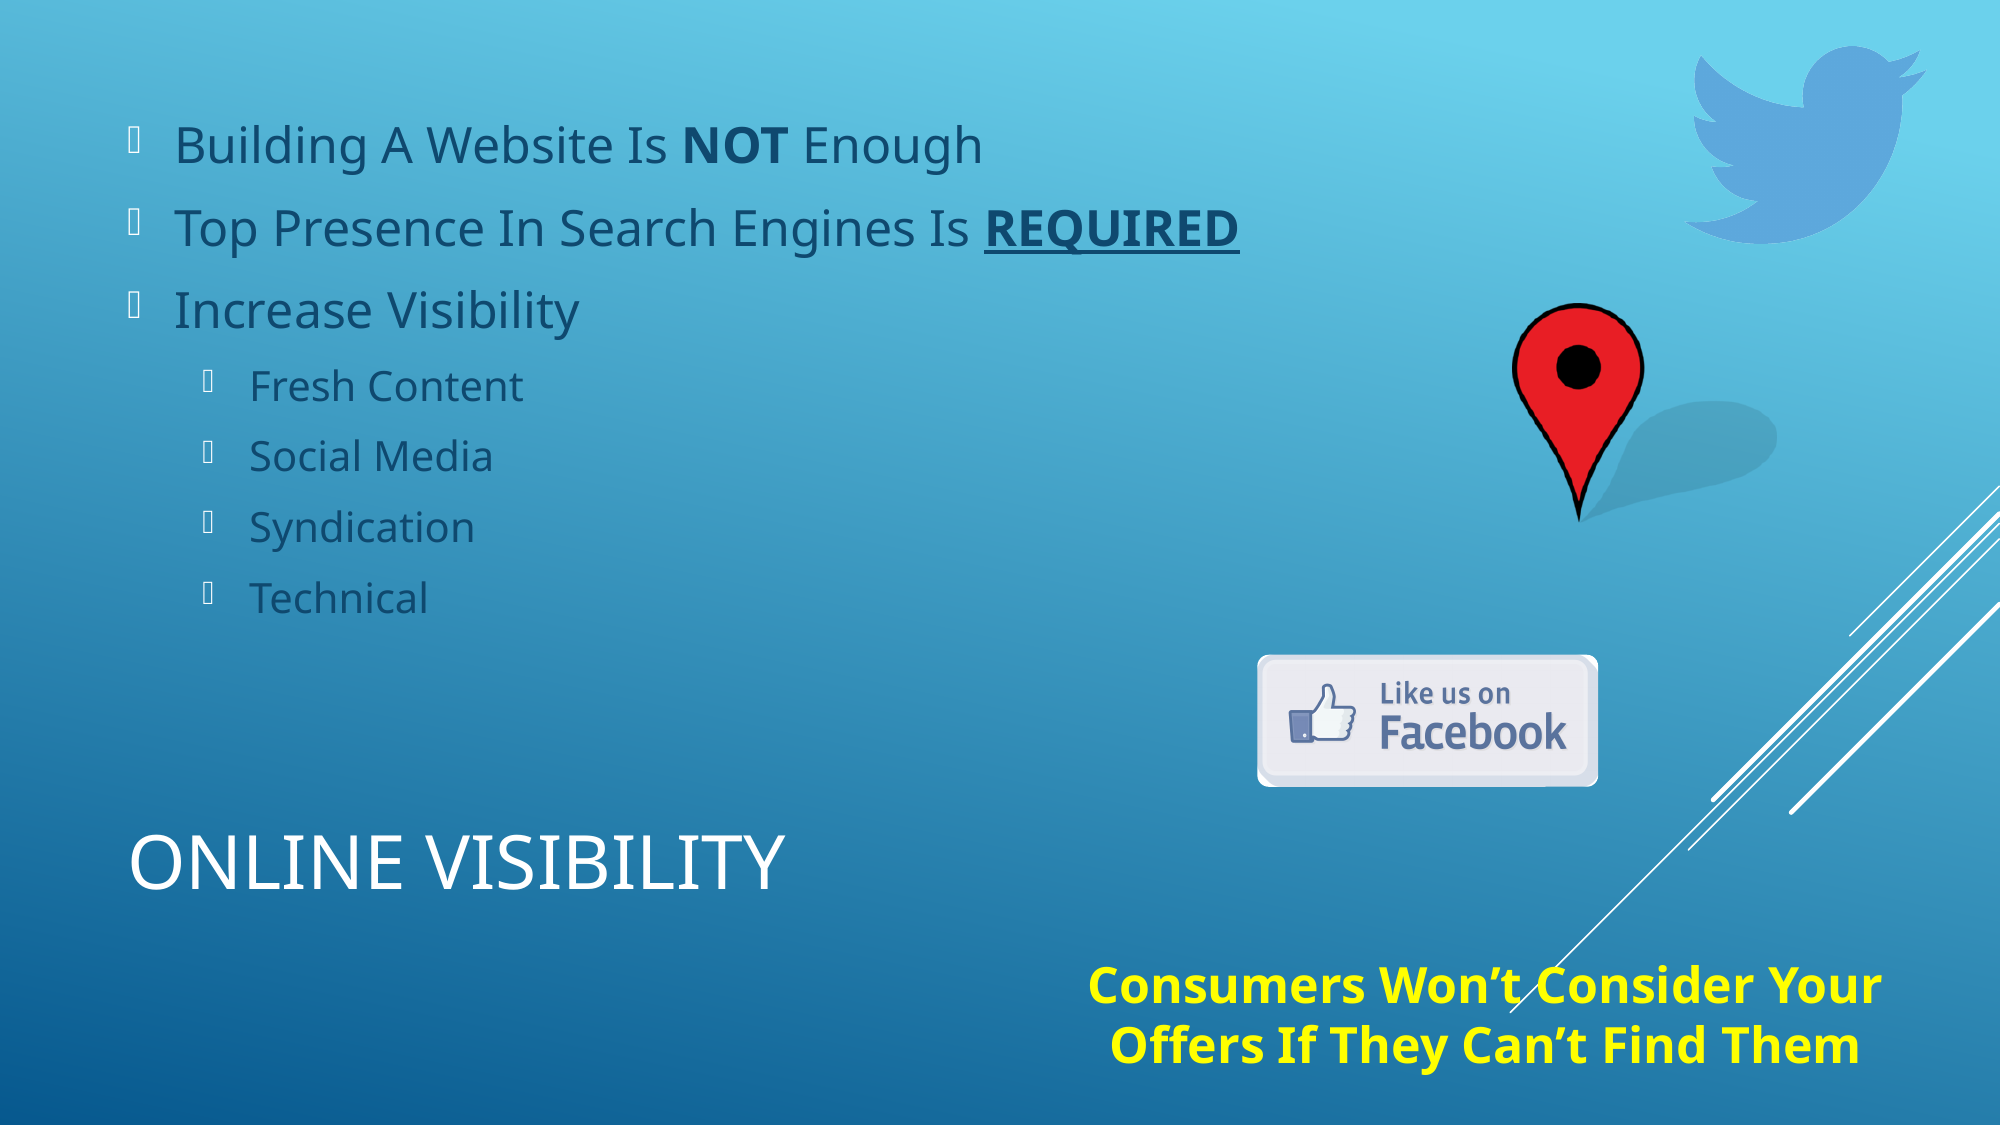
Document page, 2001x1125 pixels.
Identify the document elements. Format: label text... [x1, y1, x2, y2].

text_box Consumers Won’t Consider Your Offers If They Can’t Find Them [1044, 945, 1927, 1081]
title ONLINE VISIBILITY [112, 736, 1513, 984]
picture [1257, 654, 1599, 787]
picture [1511, 303, 1777, 523]
list Building A Website Is NOT Enough Top Presence In Search Engines Is REQUIRED Increase Visibility Fresh Content Social Media Syndication Technical [112, 112, 1513, 706]
picture [1683, 46, 1927, 244]
